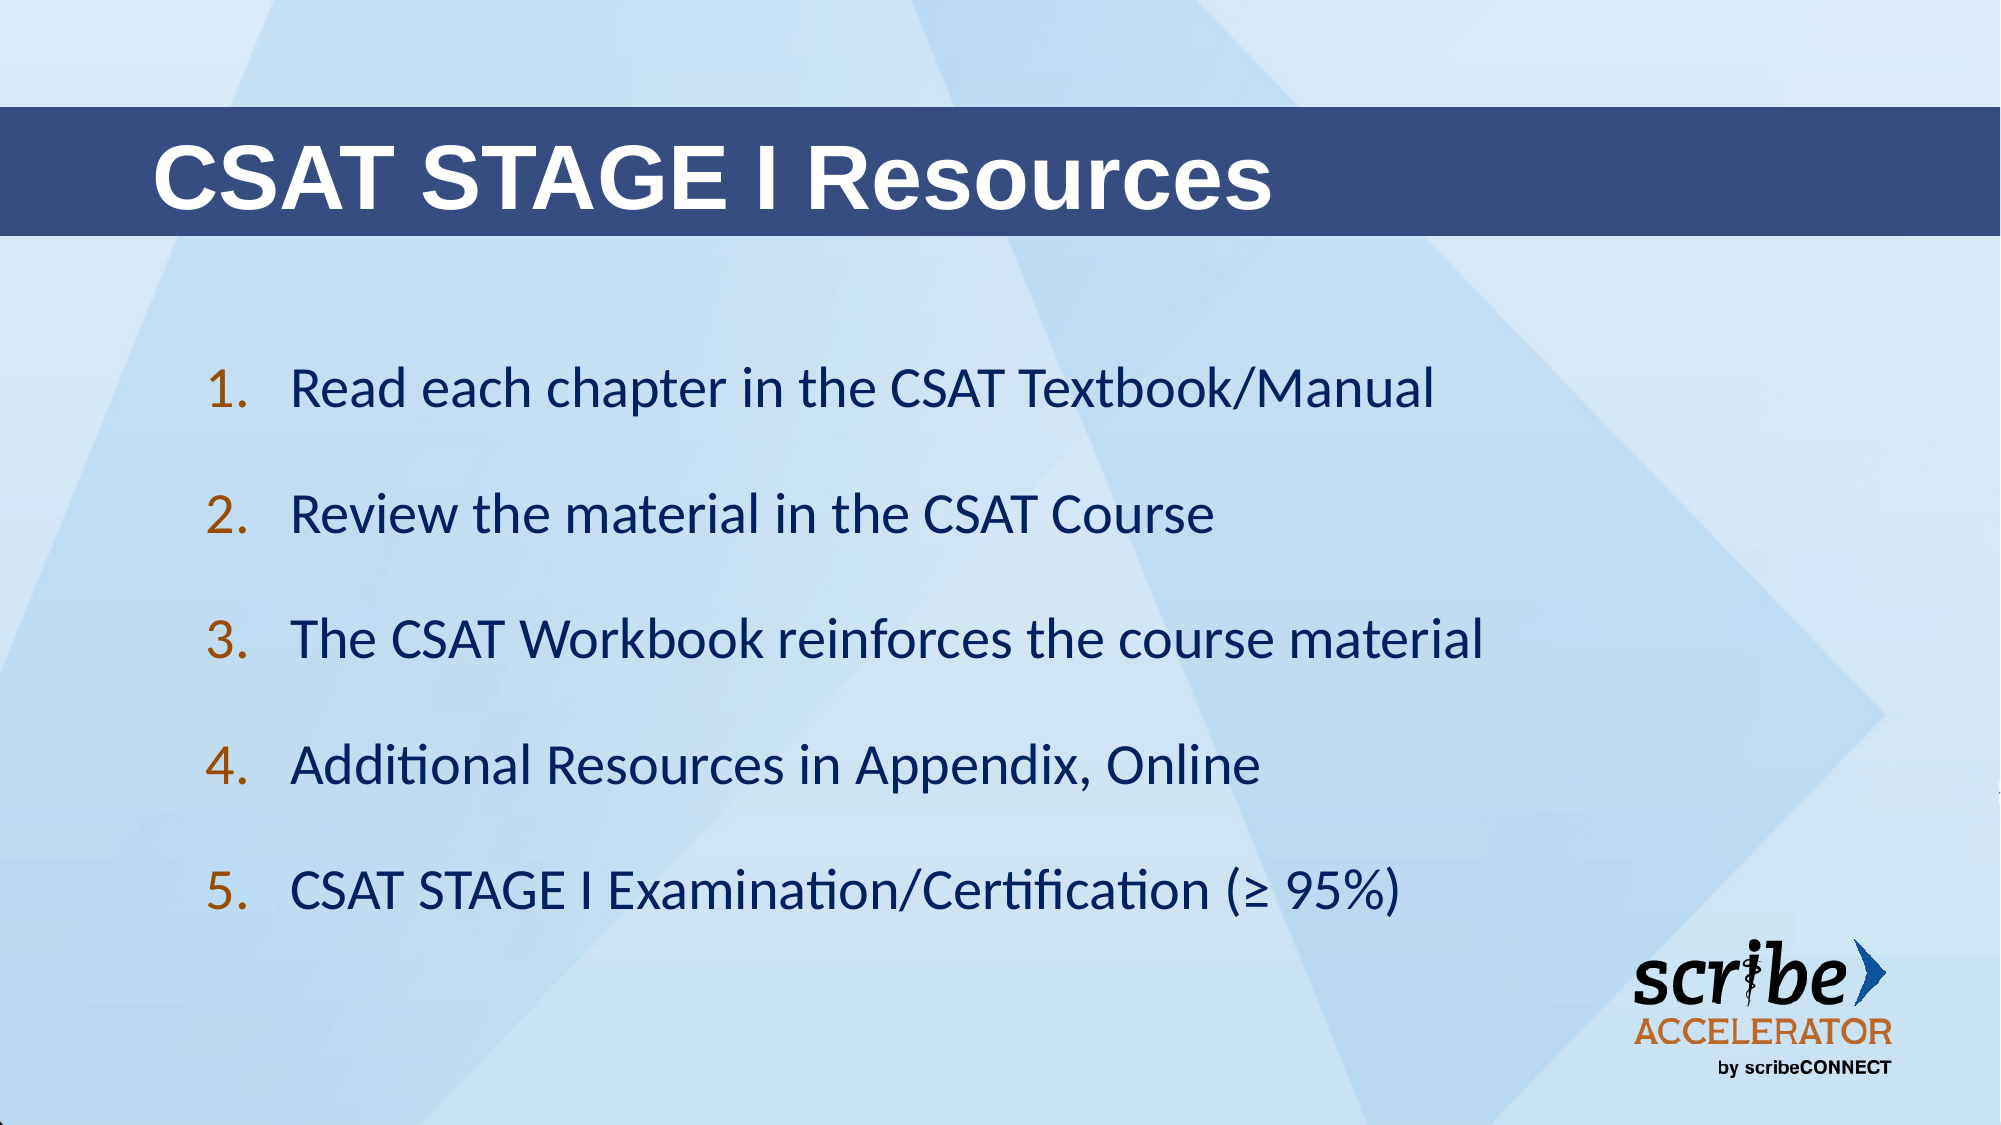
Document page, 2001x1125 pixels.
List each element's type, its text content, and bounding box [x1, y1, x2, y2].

text_box [1759, 956, 2000, 1125]
picture [0, 236, 2001, 1125]
title CSAT STAGE I Resources [137, 70, 1863, 289]
list Read each chapter in the CSAT Textbook/Manual Review the material in the CSAT Course The CSAT Workbook reinforces the course material Additional Resources in Appendix, Online CSAT STAGE I Examination/Certification (≥ 95%) [190, 299, 1863, 1014]
picture [0, 0, 2001, 107]
